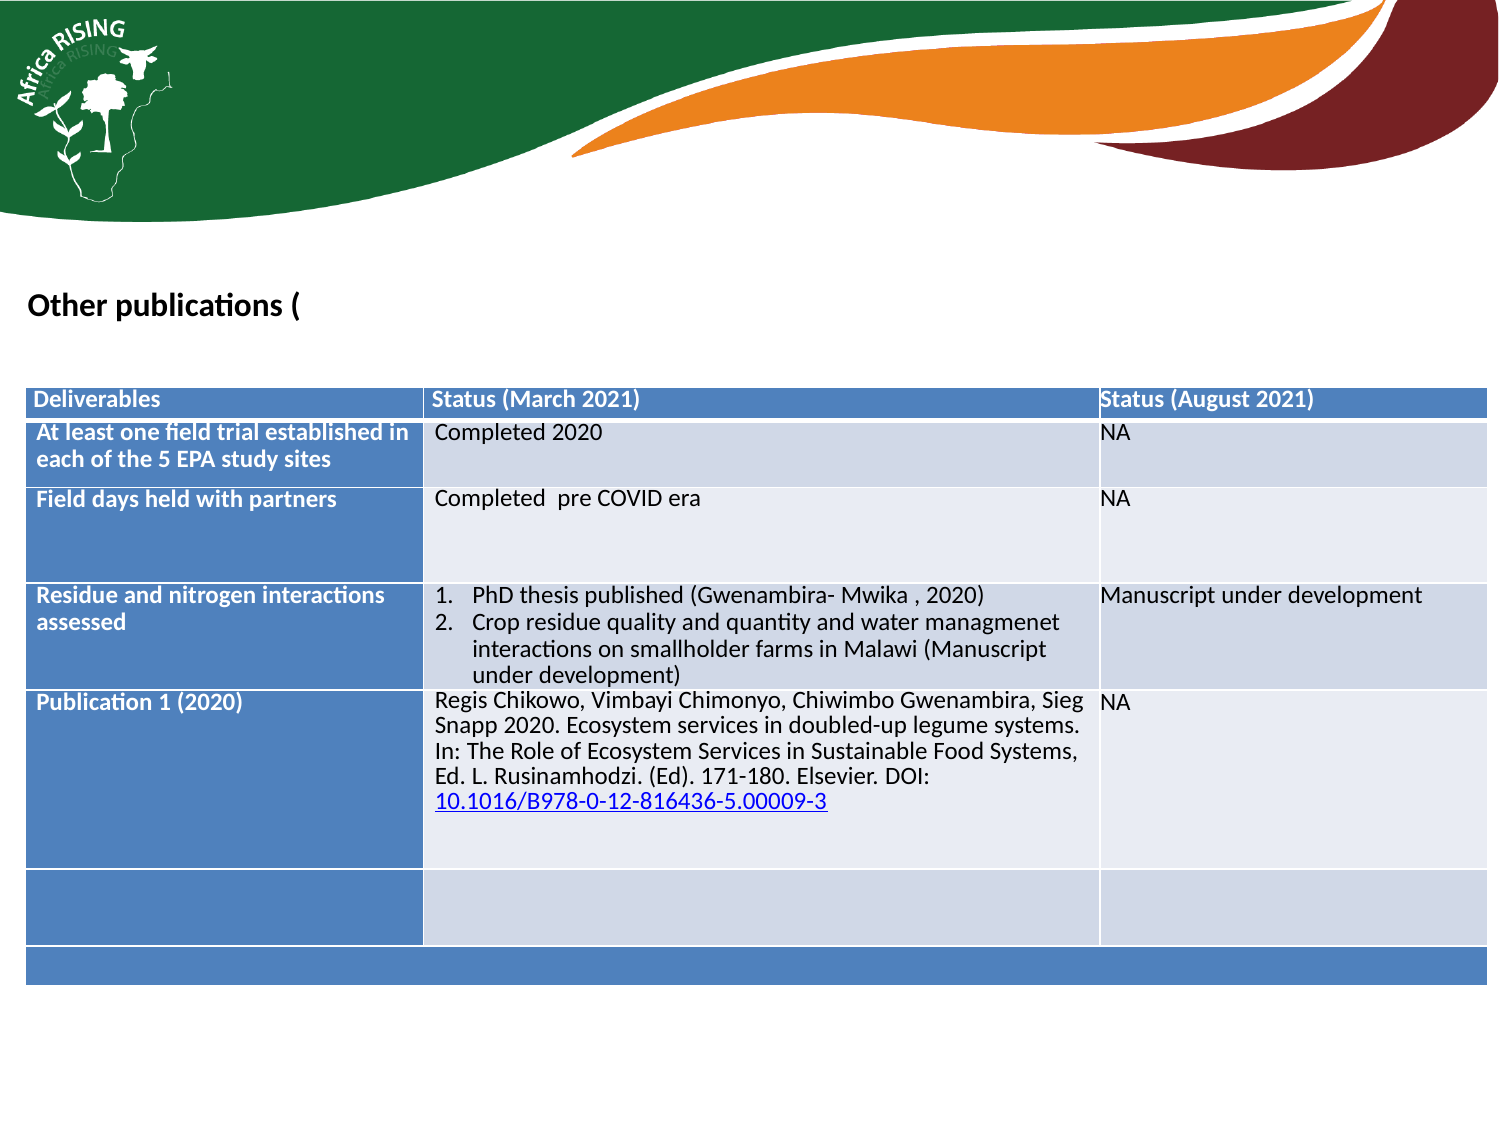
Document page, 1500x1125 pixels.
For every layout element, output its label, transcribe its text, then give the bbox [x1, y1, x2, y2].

text_box Other publications ( [12, 275, 1475, 331]
table_cell Regis Chikowo, Vimbayi Chimonyo, Chiwimbo Gwenambira, Sieg Snapp 2020. Ecosystem services in doubled-up legume systems. In: The Role of Ecosystem Services in Sustainable Food Systems, Ed. L. Rusinamhodzi. (Ed). 171-180. Elsevier. DOI: 10.1016/B978-0-12-816436-5.00009-3 [424, 691, 1099, 868]
table_cell Manuscript under development [1101, 584, 1487, 689]
table_cell Publication 1 (2020) [26, 691, 423, 868]
table_cell At least one field trial established in each of the 5 EPA study sites [26, 423, 423, 487]
table_cell [1101, 870, 1487, 945]
table_cell [26, 870, 423, 945]
table_header Deliverables [26, 388, 423, 418]
table_header Status (August 2021) [1101, 388, 1487, 418]
table_header Status (March 2021) [424, 388, 1099, 418]
table_cell NA [1101, 423, 1487, 487]
table_cell NA [1101, 488, 1487, 582]
picture [0, 0, 1499, 222]
table_cell [26, 947, 1487, 985]
table_cell Field days held with partners [26, 488, 423, 582]
table_cell PhD thesis published (Gwenambira- Mwika , 2020) Crop residue quality and quantity and water managmenet interactions on smallholder farms in Malawi (Manuscript under development) [424, 584, 1099, 689]
table_cell NA [1101, 691, 1487, 868]
table_cell Completed pre COVID era [424, 488, 1099, 582]
table_cell Completed 2020 [424, 423, 1099, 487]
table_cell Residue and nitrogen interactions assessed [26, 584, 423, 689]
table_cell [424, 870, 1099, 945]
